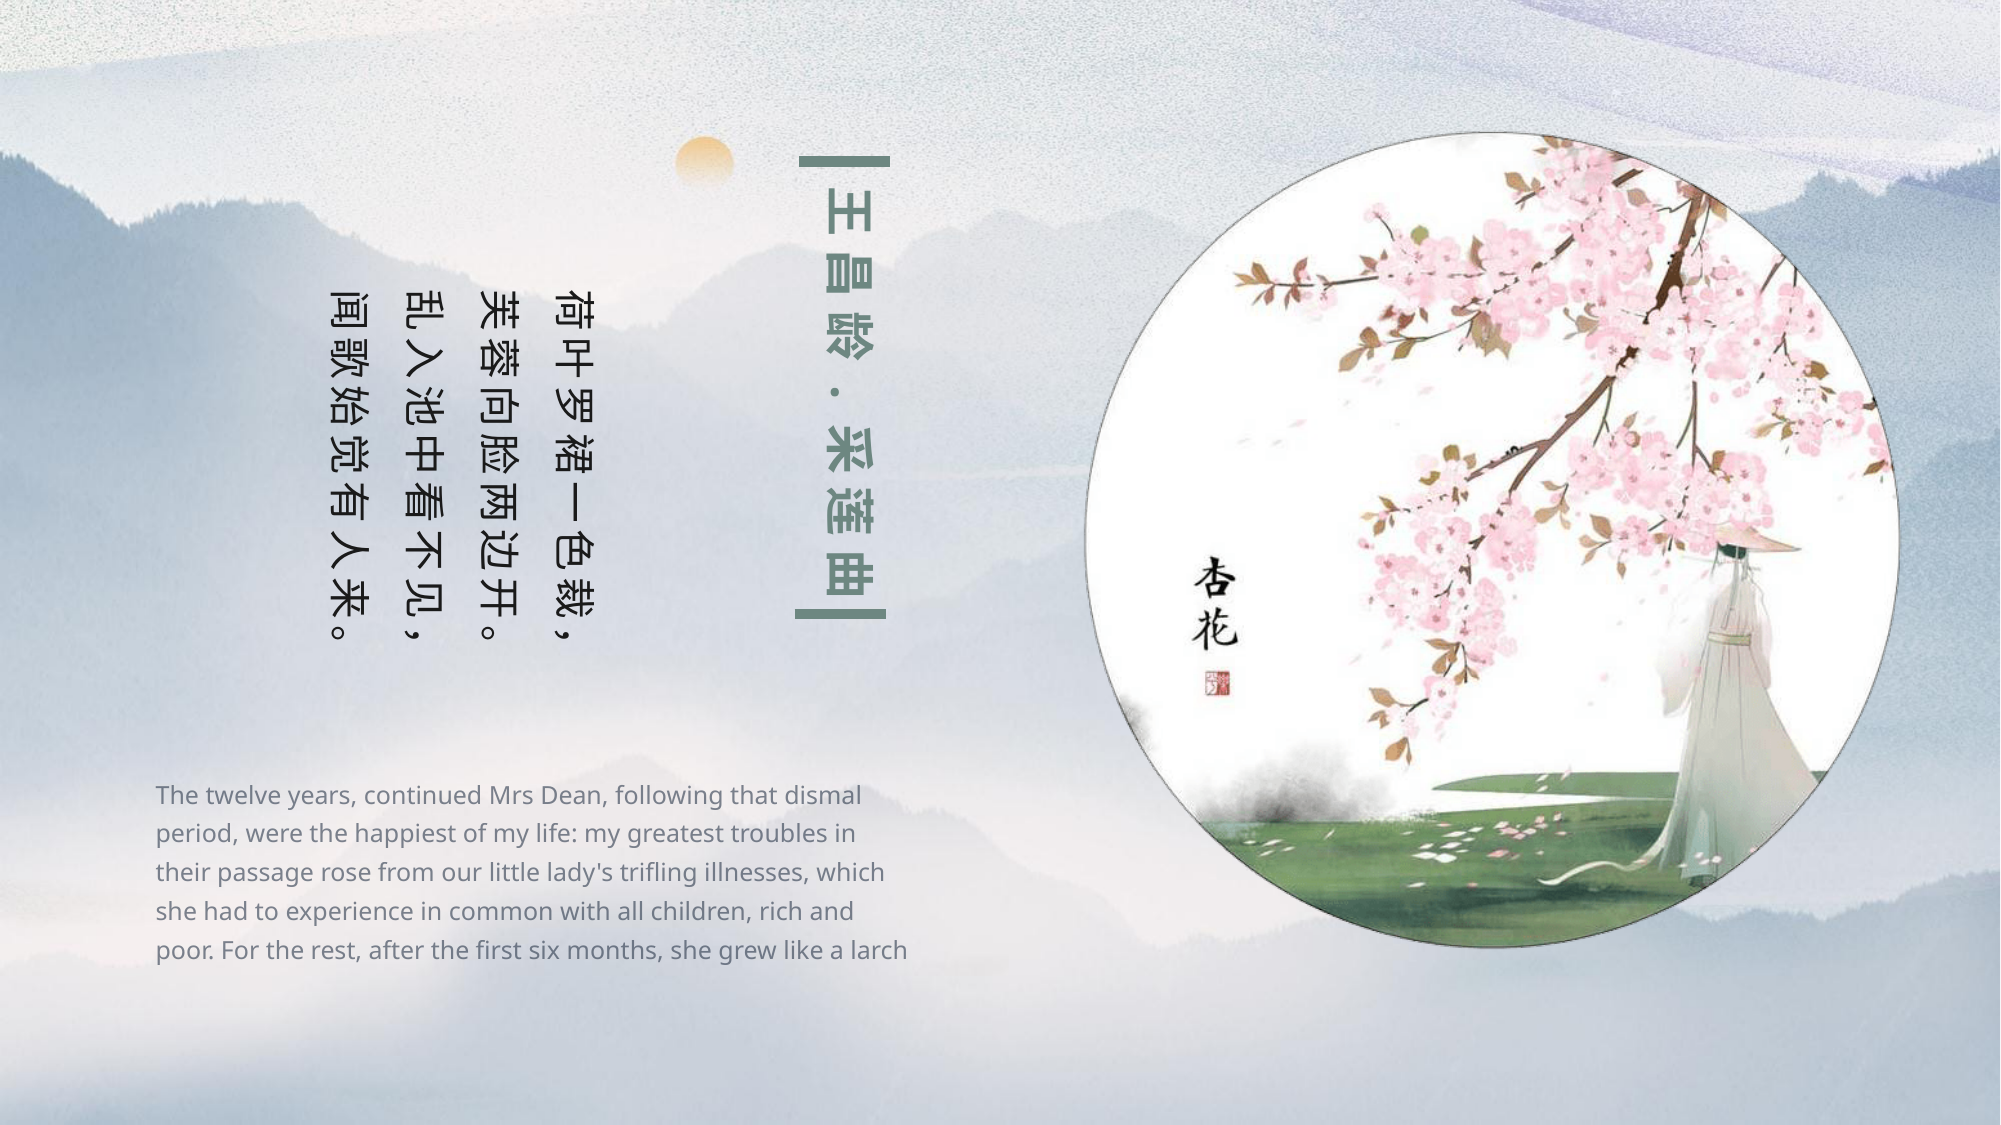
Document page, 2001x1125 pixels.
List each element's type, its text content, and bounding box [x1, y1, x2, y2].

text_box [794, 110, 891, 615]
text_box The twelve years, continued Mrs Dean, following that dismal period, were the happiest of my life: my greatest troubles in their passage rose from our little lady's trifling illnesses, which she had to experience in common with all children, rich and poor. For the rest, after the first six months, she grew like a larch [140, 762, 930, 973]
text_box 荷叶罗裙一色裁，芙蓉向脸两边开。 乱入池中看不见，闻歌始觉有人来。 [309, 274, 643, 687]
picture [0, 0, 2001, 1125]
